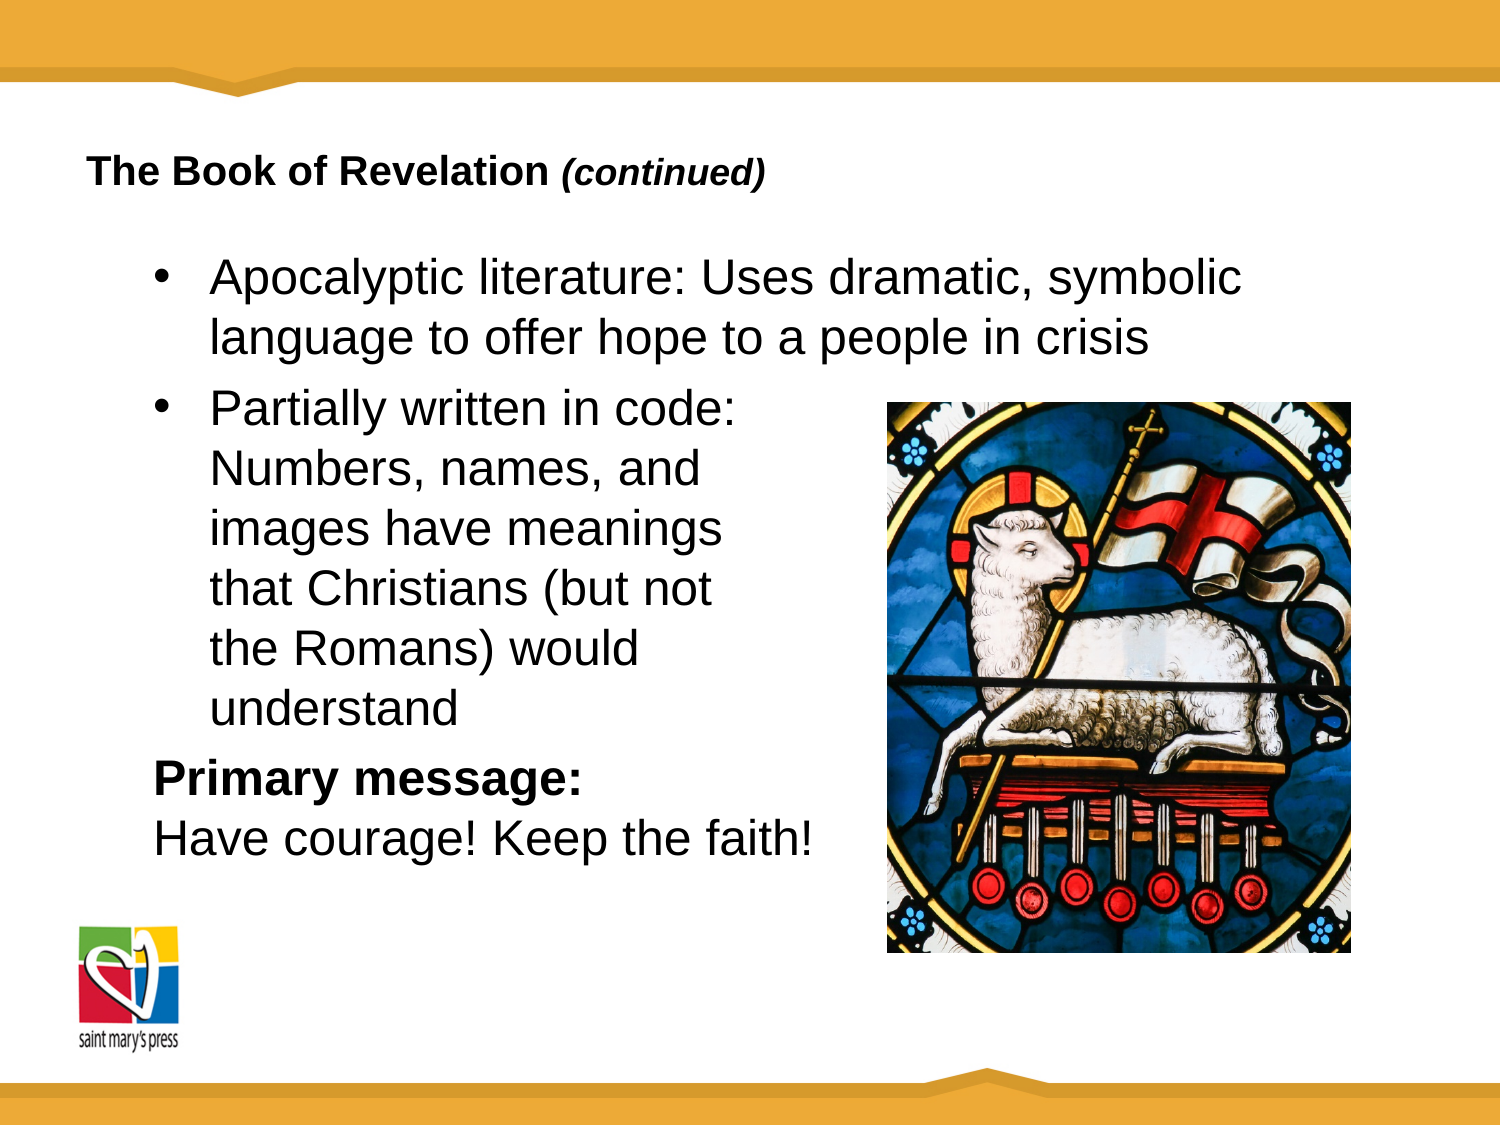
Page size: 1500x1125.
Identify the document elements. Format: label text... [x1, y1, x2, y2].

list Apocalyptic literature: Uses dramatic, symbolic language to offer hope to a people in crisis Partially written in code: Numbers, names, and images have meanings that Christians (but not the Romans) would understand Primary message: Have courage! Keep the faith! [138, 237, 1475, 929]
picture [0, 0, 1500, 1125]
title The Book of Revelation (continued) [71, 125, 1421, 213]
